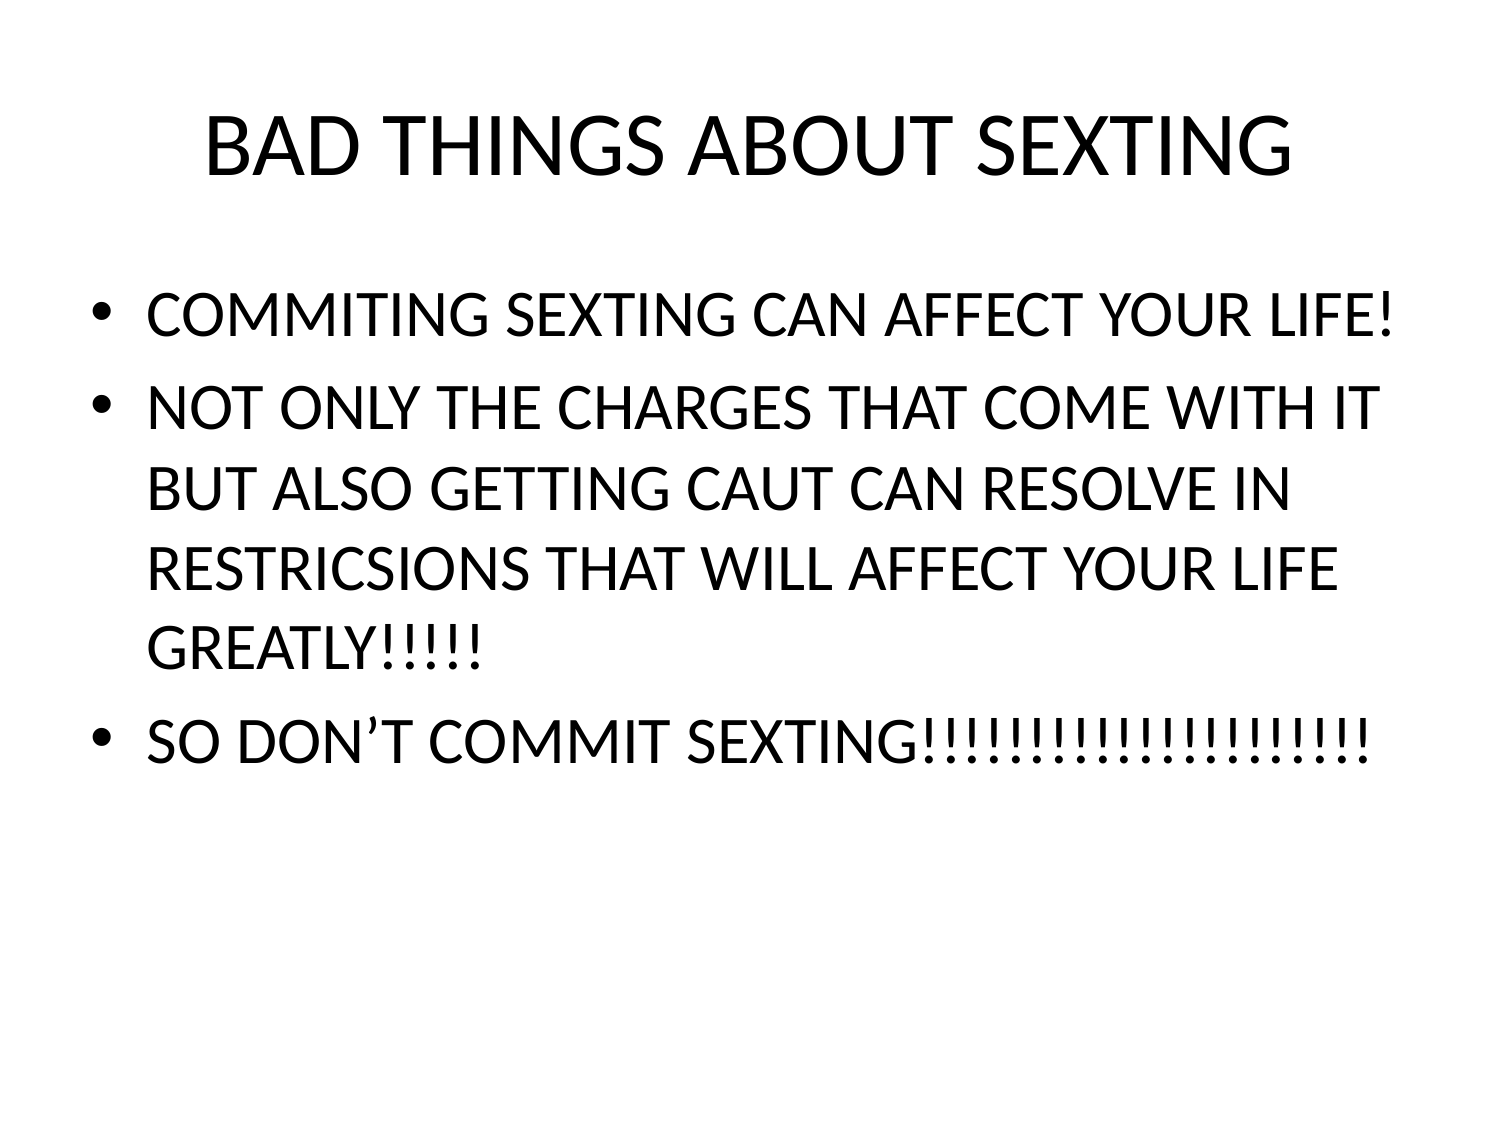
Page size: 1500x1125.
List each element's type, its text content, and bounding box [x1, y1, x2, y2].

title BAD THINGS ABOUT SEXTING [75, 45, 1425, 233]
list COMMITING SEXTING CAN AFFECT YOUR LIFE! NOT ONLY THE CHARGES THAT COME WITH IT BUT ALSO GETTING CAUT CAN RESOLVE IN RESTRICSIONS THAT WILL AFFECT YOUR LIFE GREATLY!!!!! SO DON’T COMMIT SEXTING!!!!!!!!!!!!!!!!!!!!! [75, 262, 1425, 1005]
